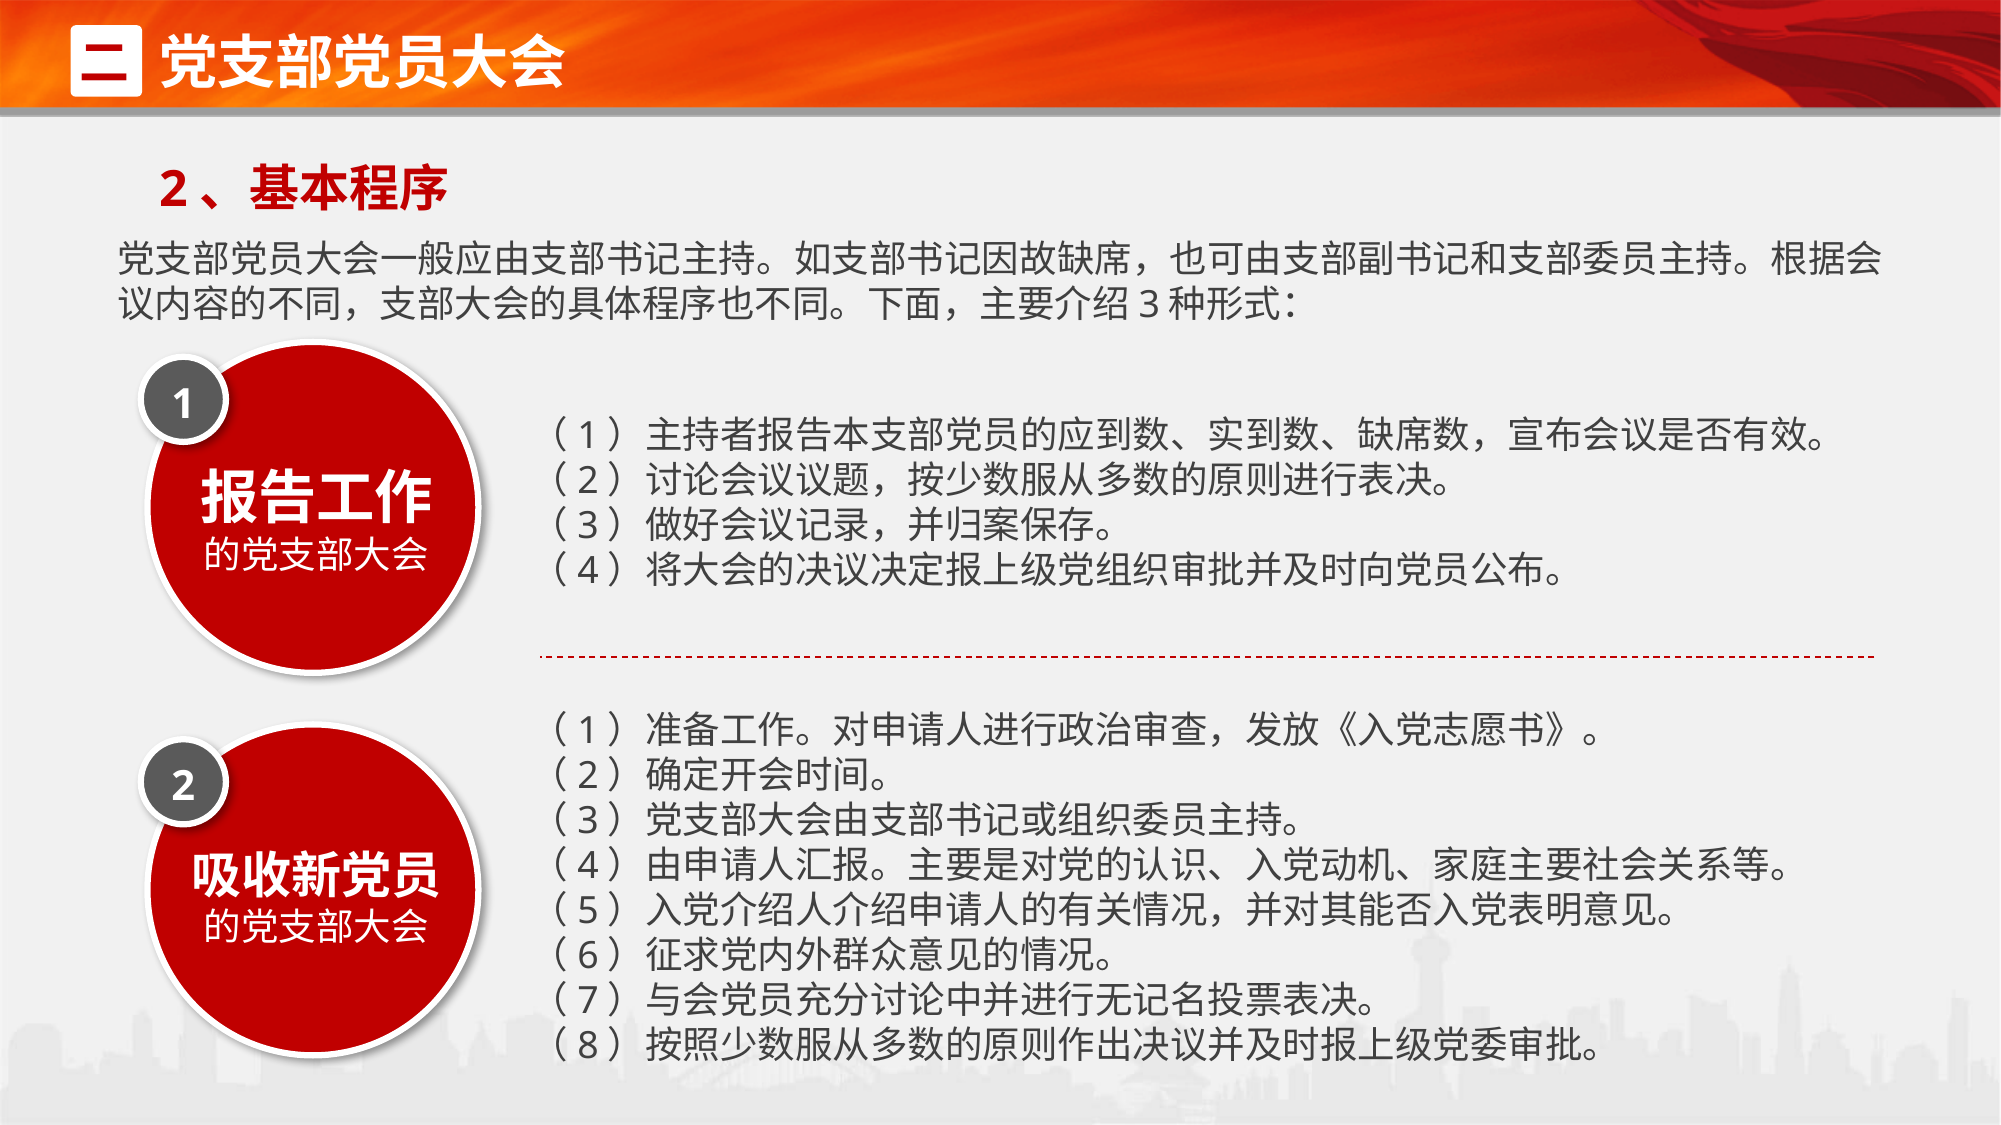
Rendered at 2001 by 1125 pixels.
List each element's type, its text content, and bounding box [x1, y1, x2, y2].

text_box （1）准备工作。对申请人进行政治审查，发放《入党志愿书》。 （2）确定开会时间。 （3）党支部大会由支部书记或组织委员主持。 （4）由申请人汇报。主要是对党的认识、入党动机、家庭主要社会关系等。 （5）入党介绍人介绍申请人的有关情况，并对其能否入党表明意见。 （6）征求党内外群众意见的情况。 （7）与会党员充分讨论中并进行无记名投票表决。 （8）按照少数服从多数的原则作出决议并及时报上级党委审批。 [516, 698, 1851, 1074]
text_box 2 [140, 739, 226, 825]
text_box 报告工作 的党支部大会 [185, 453, 448, 583]
text_box （1）主持者报告本支部党员的应到数、实到数、缺席数，宣布会议是否有效。 （2）讨论会议议题，按少数服从多数的原则进行表决。 （3）做好会议记录，并归案保存。 （4）将大会的决议决定报上级党组织审批并及时向党员公布。 [516, 403, 1899, 599]
text_box 1 [140, 356, 226, 442]
text_box [147, 341, 479, 673]
text_box 2、基本程序 [144, 148, 465, 224]
text_box [147, 724, 479, 1056]
text_box 党支部党员大会一般应由支部书记主持。如支部书记因故缺席，也可由支部副书记和支部委员主持。根据会议内容的不同，支部大会的具体程序也不同。下面，主要介绍3种形式： [102, 227, 1899, 333]
text_box 吸收新党员 的党支部大会 [176, 835, 457, 956]
text_box 二 [64, 22, 145, 98]
picture [0, 0, 2001, 1125]
text_box 党支部党员大会 [144, 18, 954, 103]
